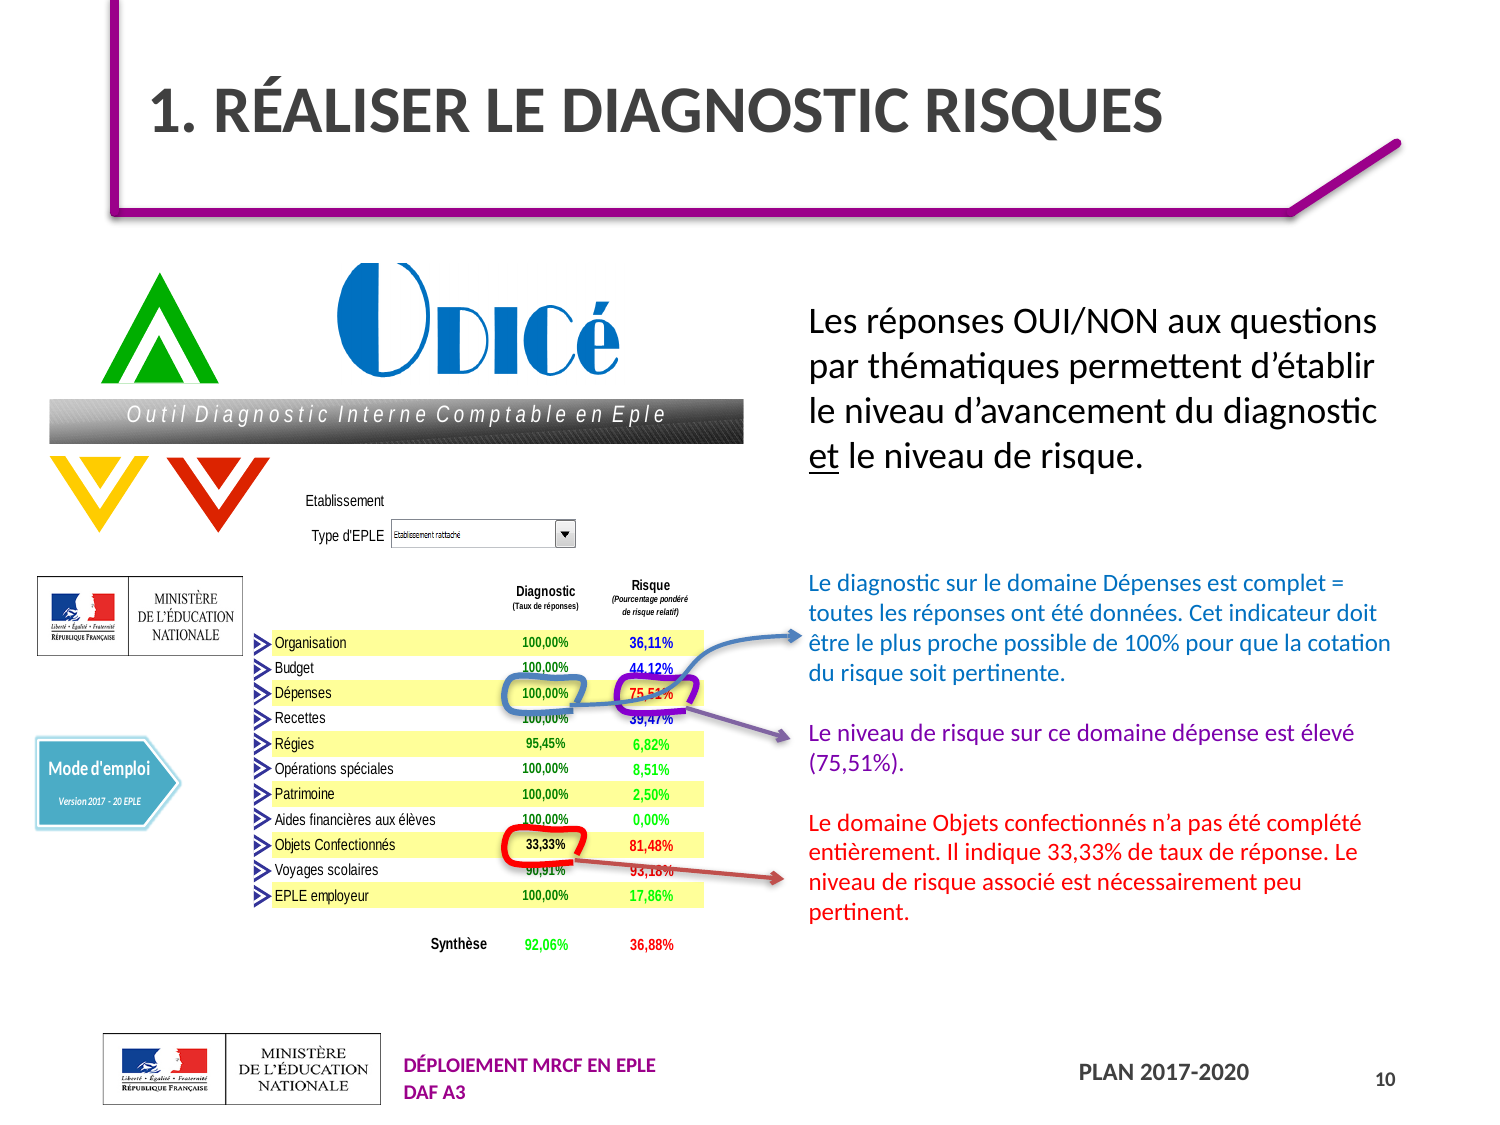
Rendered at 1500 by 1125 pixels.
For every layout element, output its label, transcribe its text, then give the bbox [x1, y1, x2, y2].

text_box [574, 859, 785, 880]
text_box Les réponses OUI/NON aux questions par thématiques permettent d’établir le niveau d’avancement du diagnostic et le niveau de risque. Le diagnostic sur le domaine Dépenses est complet = toutes les réponses ont été données. Cet indicateur doit être le plus proche possible de 100% pour que la cotation du risque soit pertinente. Le niveau de risque sur ce domaine dépense est élevé (75,51%). Le domaine Objets confectionnés n’a pas été complété entièrement. Il indique 33,33% de taux de réponse. Le niveau de risque associé est nécessairement peu pertinent. [793, 289, 1425, 1125]
picture [102, 1033, 381, 1105]
picture [24, 262, 761, 982]
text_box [569, 635, 803, 706]
title 1. réaliser le diagnostic RISQUES [132, 0, 1425, 212]
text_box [685, 707, 791, 740]
